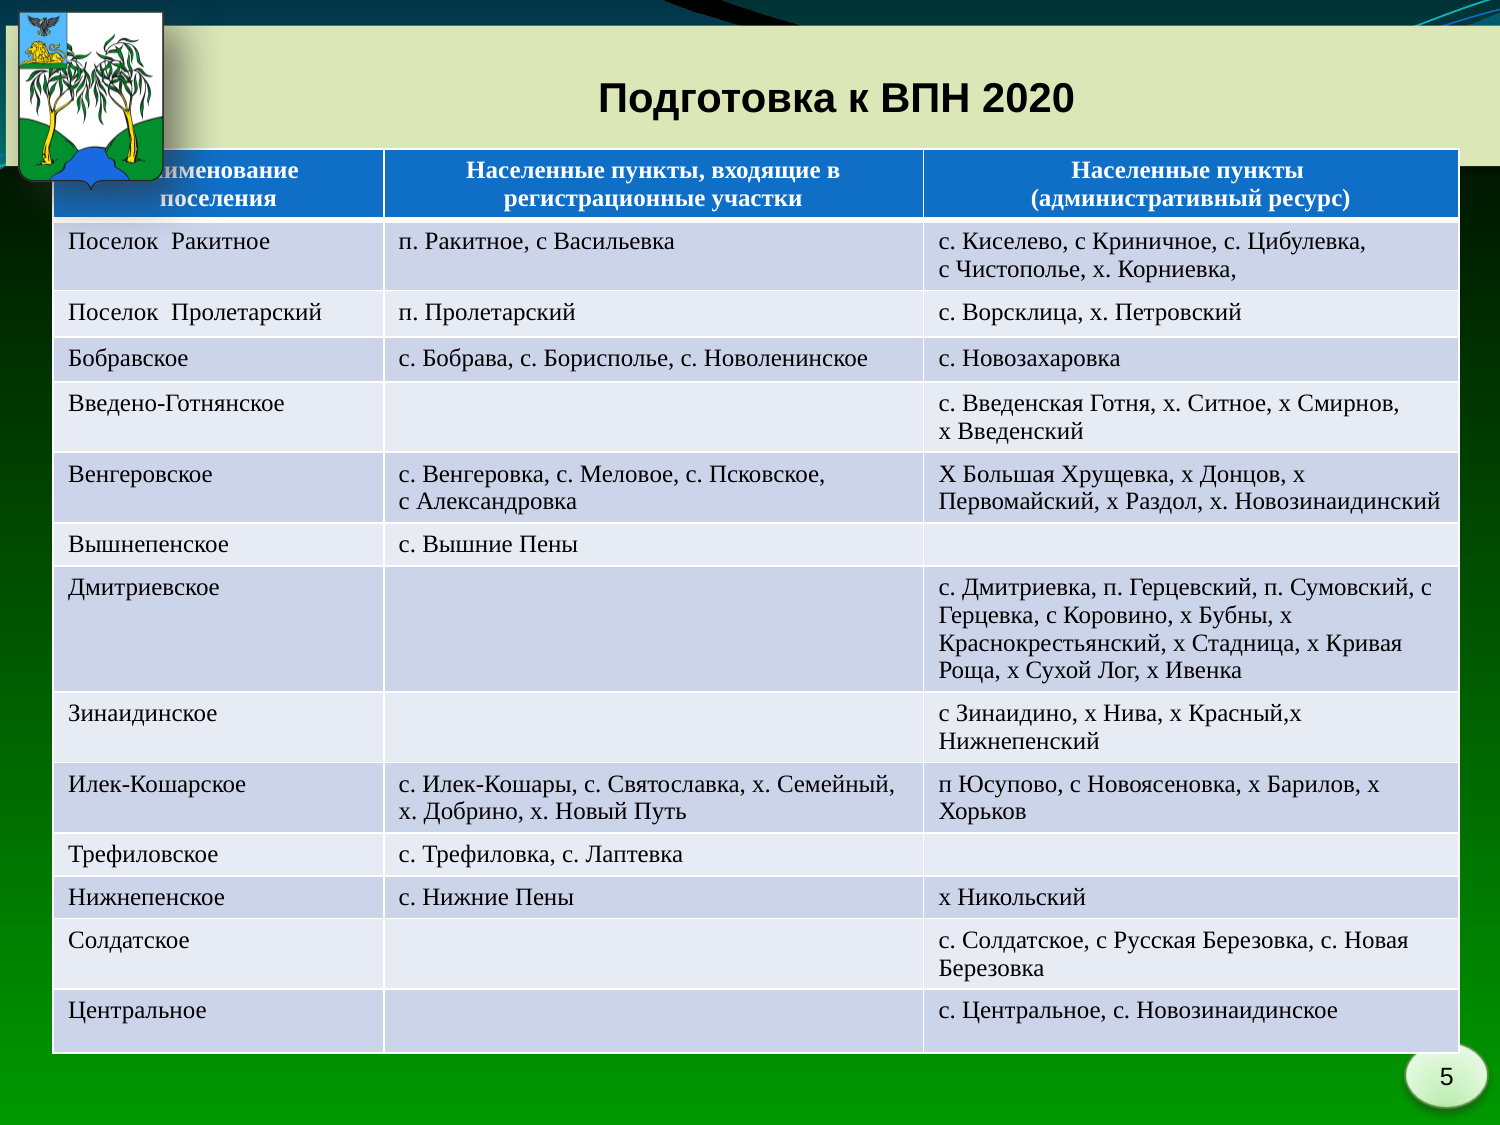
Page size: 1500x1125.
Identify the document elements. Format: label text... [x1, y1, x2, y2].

table_cell [385, 383, 923, 451]
text_box Подготовка к ВПН 2020 [206, 23, 1500, 168]
table_header Наименование поселения [201, 150, 383, 217]
table_cell с. Нижние Пены [385, 877, 923, 918]
table_cell Трефиловское [54, 834, 383, 875]
table_cell Солдатское [54, 919, 383, 988]
table_cell с. Солдатское, с Русская Березовка, с. Новая Березовка [924, 919, 1458, 988]
table_cell Нижнепенское [54, 877, 383, 918]
table_cell Зинаидинское [54, 693, 383, 762]
table_cell п Юсупово, с Новоясеновка, х Барилов, х Хорьков [924, 763, 1458, 832]
table_cell х Никольский [924, 877, 1458, 918]
table_cell [385, 567, 923, 691]
table_cell с. Дмитриевка, п. Герцевский, п. Сумовский, с Герцевка, с Коровино, х Бубны, х Краснокрестьянский, х Стадница, х Кривая Роща, х Сухой Лог, х Ивенка [924, 567, 1458, 691]
table_header Населенные пункты (административный ресурс) [924, 150, 1458, 217]
table_cell Илек-Кошарское [54, 763, 383, 832]
table_cell Поселок Ракитное [54, 223, 383, 290]
table_cell [385, 990, 923, 1052]
table_cell с. Трефиловка, с. Лаптевка [385, 834, 923, 875]
table_cell с. Венгеровка, с. Меловое, с. Псковское, с Александровка [385, 453, 923, 522]
table_cell с. Введенская Готня, х. Ситное, х Смирнов, х Введенский [924, 383, 1458, 451]
table_cell с. Вышние Пены [385, 524, 923, 565]
picture [18, 11, 165, 192]
table_cell Центральное [54, 990, 383, 1052]
table_cell Вышнепенское [54, 524, 383, 565]
table_cell Бобравское [54, 338, 383, 381]
table_cell [924, 834, 1458, 875]
table_cell с. Ворсклица, х. Петровский [924, 291, 1458, 336]
table_cell с Зинаидино, х Нива, х Красный,х Нижнепенский [924, 693, 1458, 762]
table_cell с. Илек-Кошары, с. Святославка, х. Семейный, х. Добрино, х. Новый Путь [385, 763, 923, 832]
table_cell с. Киселево, с Криничное, с. Цибулевка, с Чистополье, х. Корниевка, [924, 223, 1458, 290]
table_cell с. Новозахаровка [924, 338, 1458, 381]
table_cell 1850 [1386, 1038, 1393, 1052]
table_cell Венгеровское [54, 453, 383, 522]
table_cell с. Центральное, с. Новозинаидинское [924, 990, 1458, 1052]
table_cell [385, 693, 923, 762]
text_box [1393, 1036, 1500, 1125]
table_cell Поселок Пролетарский [54, 291, 383, 336]
table_cell Введено-Готнянское [54, 383, 383, 451]
table_cell Х Большая Хрущевка, х Донцов, х Первомайский, х Раздол, х. Новозинаидинский [924, 453, 1458, 522]
table_header Населенные пункты, входящие в регистрационные участки [385, 150, 923, 217]
table_cell с. Бобрава, с. Борисполье, с. Новоленинское [385, 338, 923, 381]
table_cell [385, 919, 923, 988]
table_cell [924, 524, 1458, 565]
table_cell п. Ракитное, с Васильевка [385, 223, 923, 290]
table_cell п. Пролетарский [385, 291, 923, 336]
table_cell Дмитриевское [54, 567, 383, 691]
